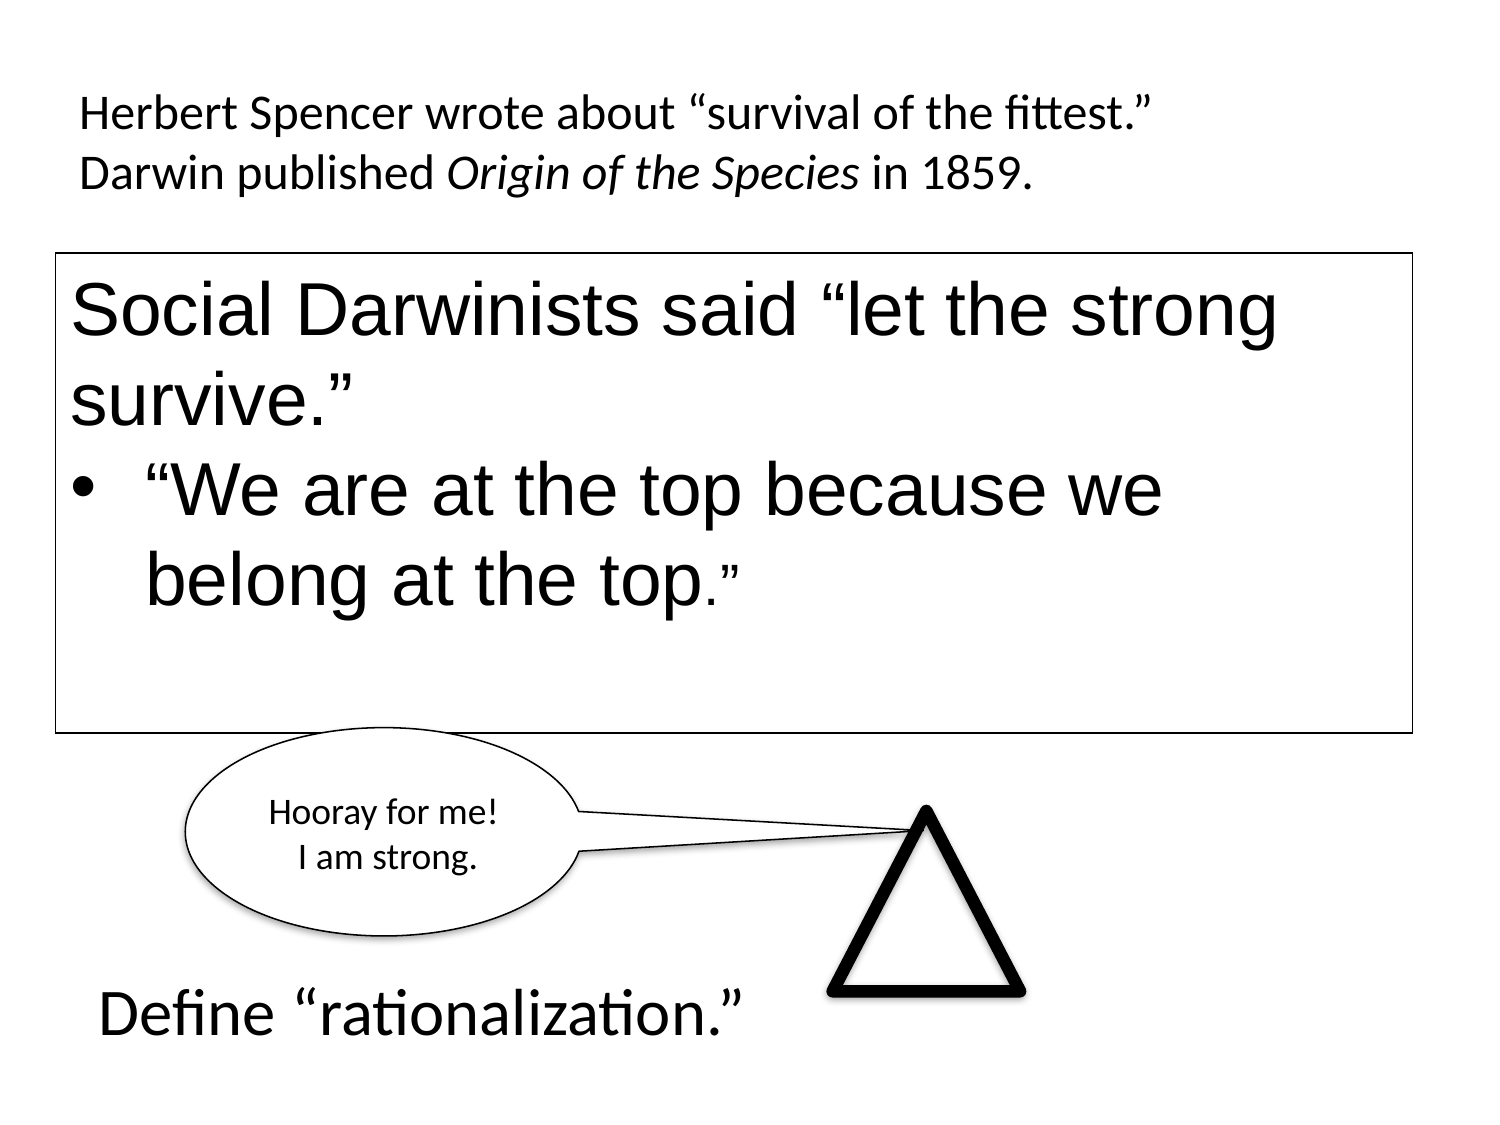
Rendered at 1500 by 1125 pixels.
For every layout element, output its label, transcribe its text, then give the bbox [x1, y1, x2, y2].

text_box Herbert Spencer wrote about “survival of the fittest.” Darwin published Origin of the Species in 1859. [64, 72, 1169, 208]
text_box Social Darwinists said “let the strong survive.” “We are at the top because we belong at the top.” [55, 253, 1413, 733]
text_box Define “rationalization.” [84, 961, 762, 1056]
text_box Hooray for me! I am strong. [184, 726, 925, 937]
text_box [831, 810, 1021, 993]
